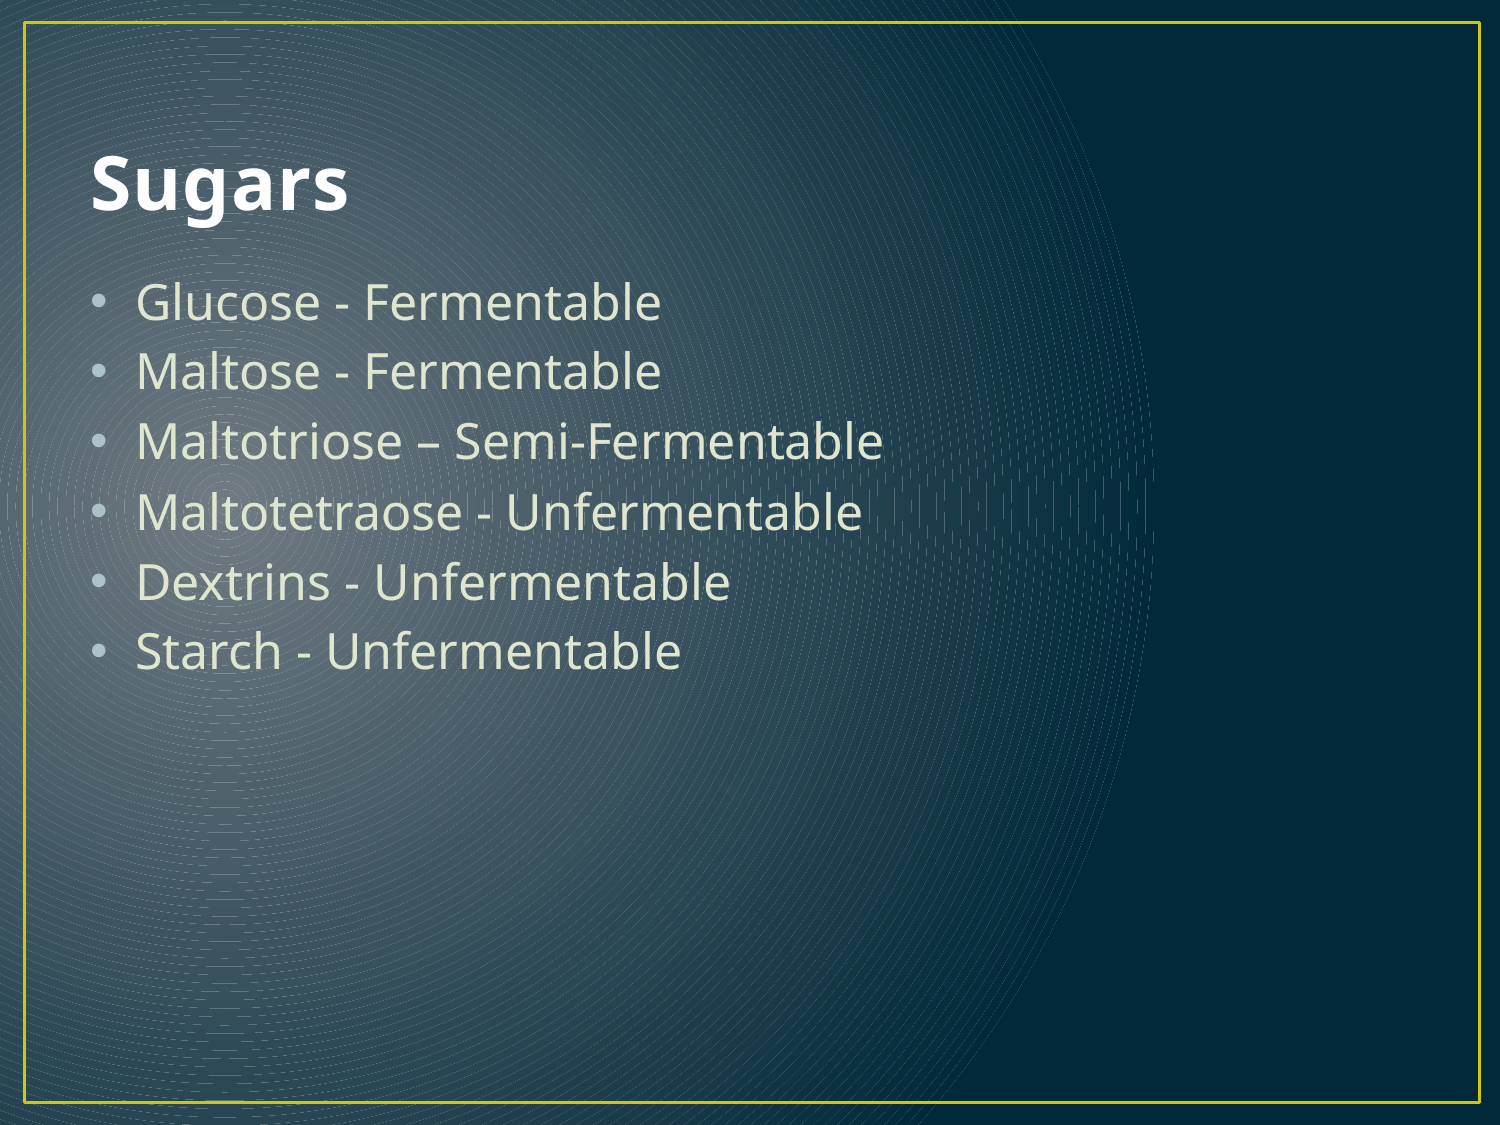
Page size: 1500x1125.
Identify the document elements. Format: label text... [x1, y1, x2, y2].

list Glucose - Fermentable Maltose - Fermentable Maltotriose – Semi-Fermentable Maltotetraose - Unfermentable Dextrins - Unfermentable Starch - Unfermentable [75, 262, 1425, 1005]
title Sugars [75, 45, 1425, 233]
